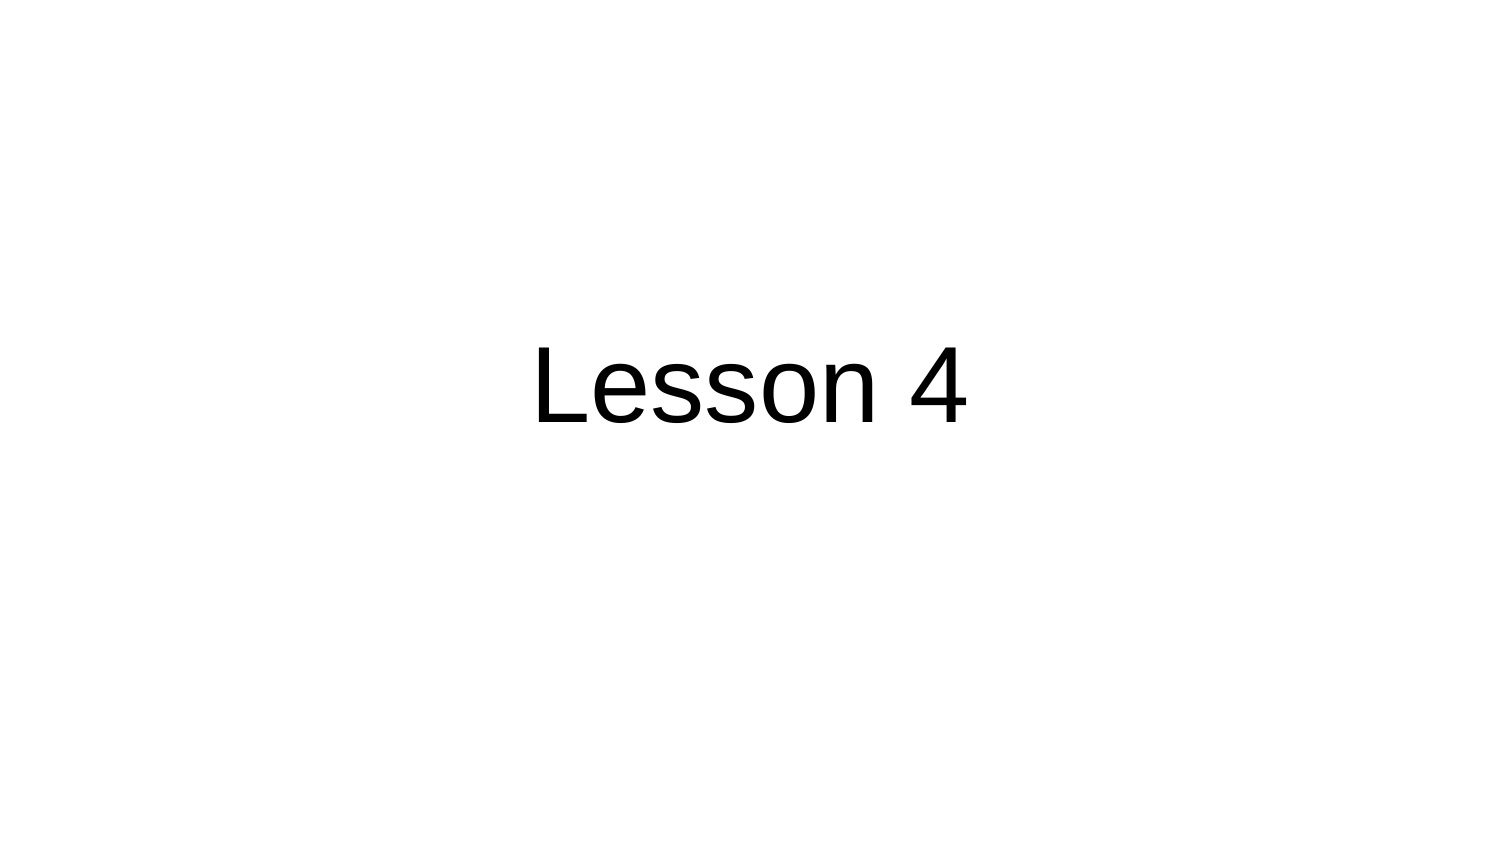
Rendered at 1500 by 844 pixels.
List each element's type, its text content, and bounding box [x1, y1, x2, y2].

title Lesson 4 [51, 122, 1449, 459]
